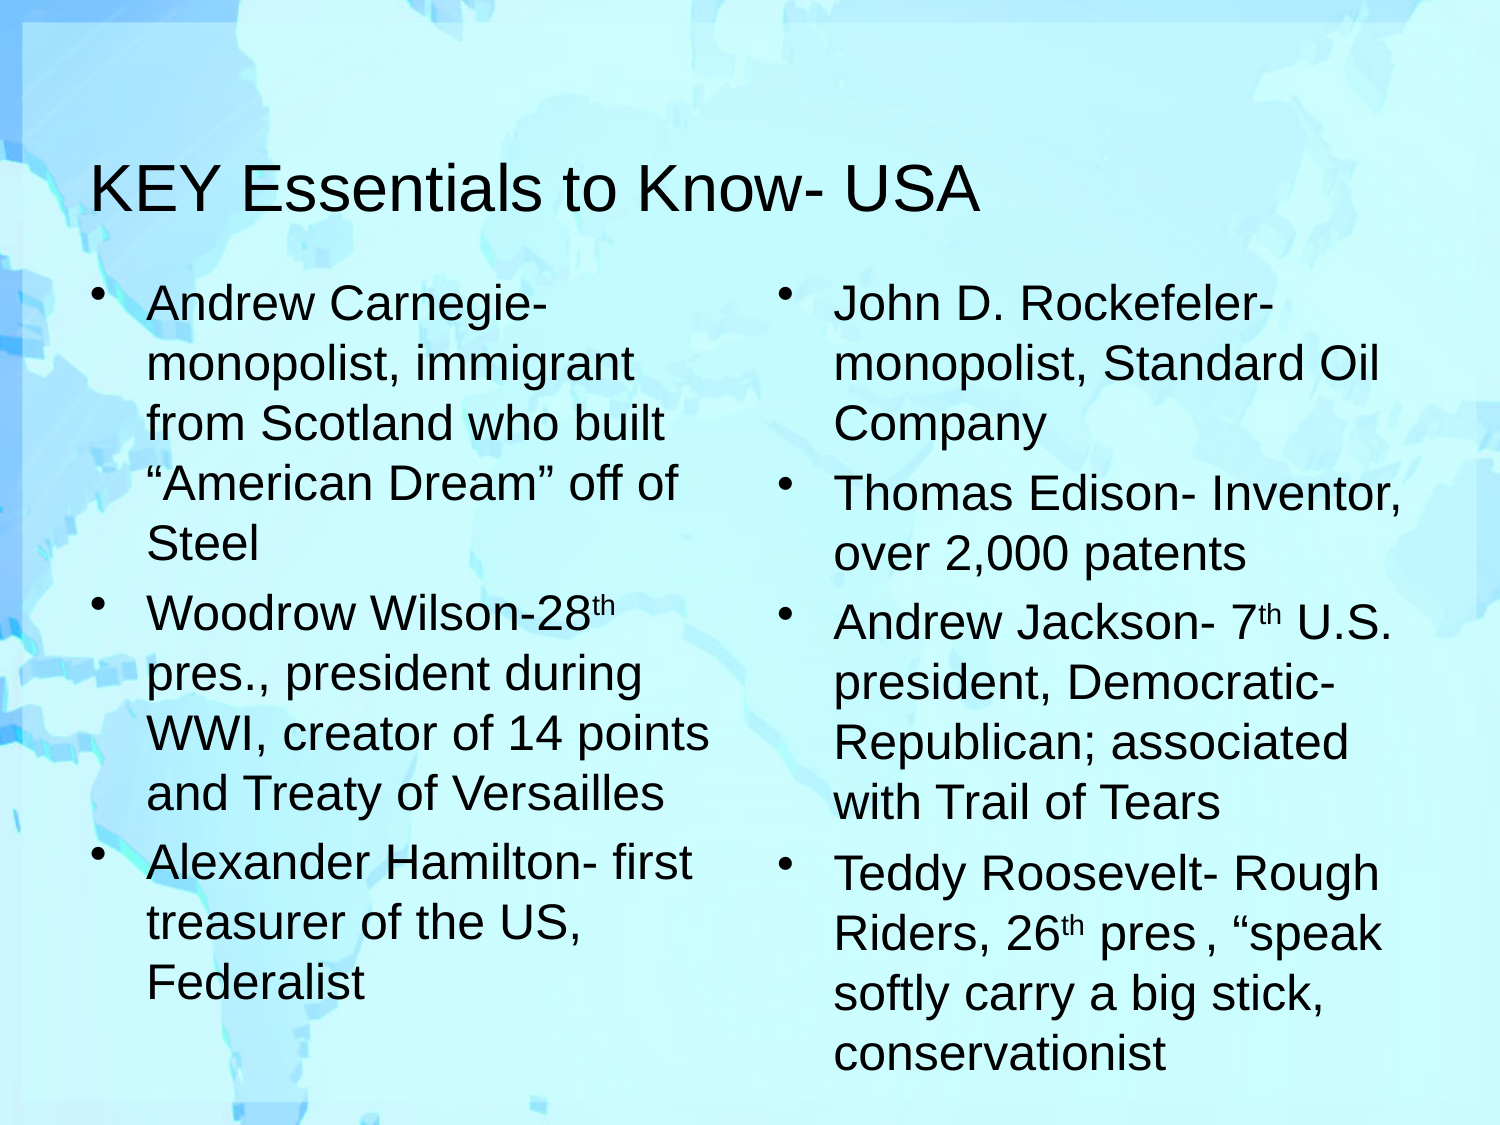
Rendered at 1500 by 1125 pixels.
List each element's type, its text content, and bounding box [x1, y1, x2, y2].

title KEY Essentials to Know- USA [74, 45, 1425, 233]
list John D. Rockefeler- monopolist, Standard Oil Company Thomas Edison- Inventor, over 2,000 patents Andrew Jackson- 7th U.S. president, Democratic-Republican; associated with Trail of Tears Teddy Roosevelt- Rough Riders, 26th pres , “speak softly carry a big stick, conservationist [761, 262, 1425, 1005]
list Andrew Carnegie- monopolist, immigrant from Scotland who built “American Dream” off of Steel Woodrow Wilson-28th pres., president during WWI, creator of 14 points and Treaty of Versailles Alexander Hamilton- first treasurer of the US, Federalist [74, 262, 737, 1005]
picture [0, 0, 1500, 1125]
